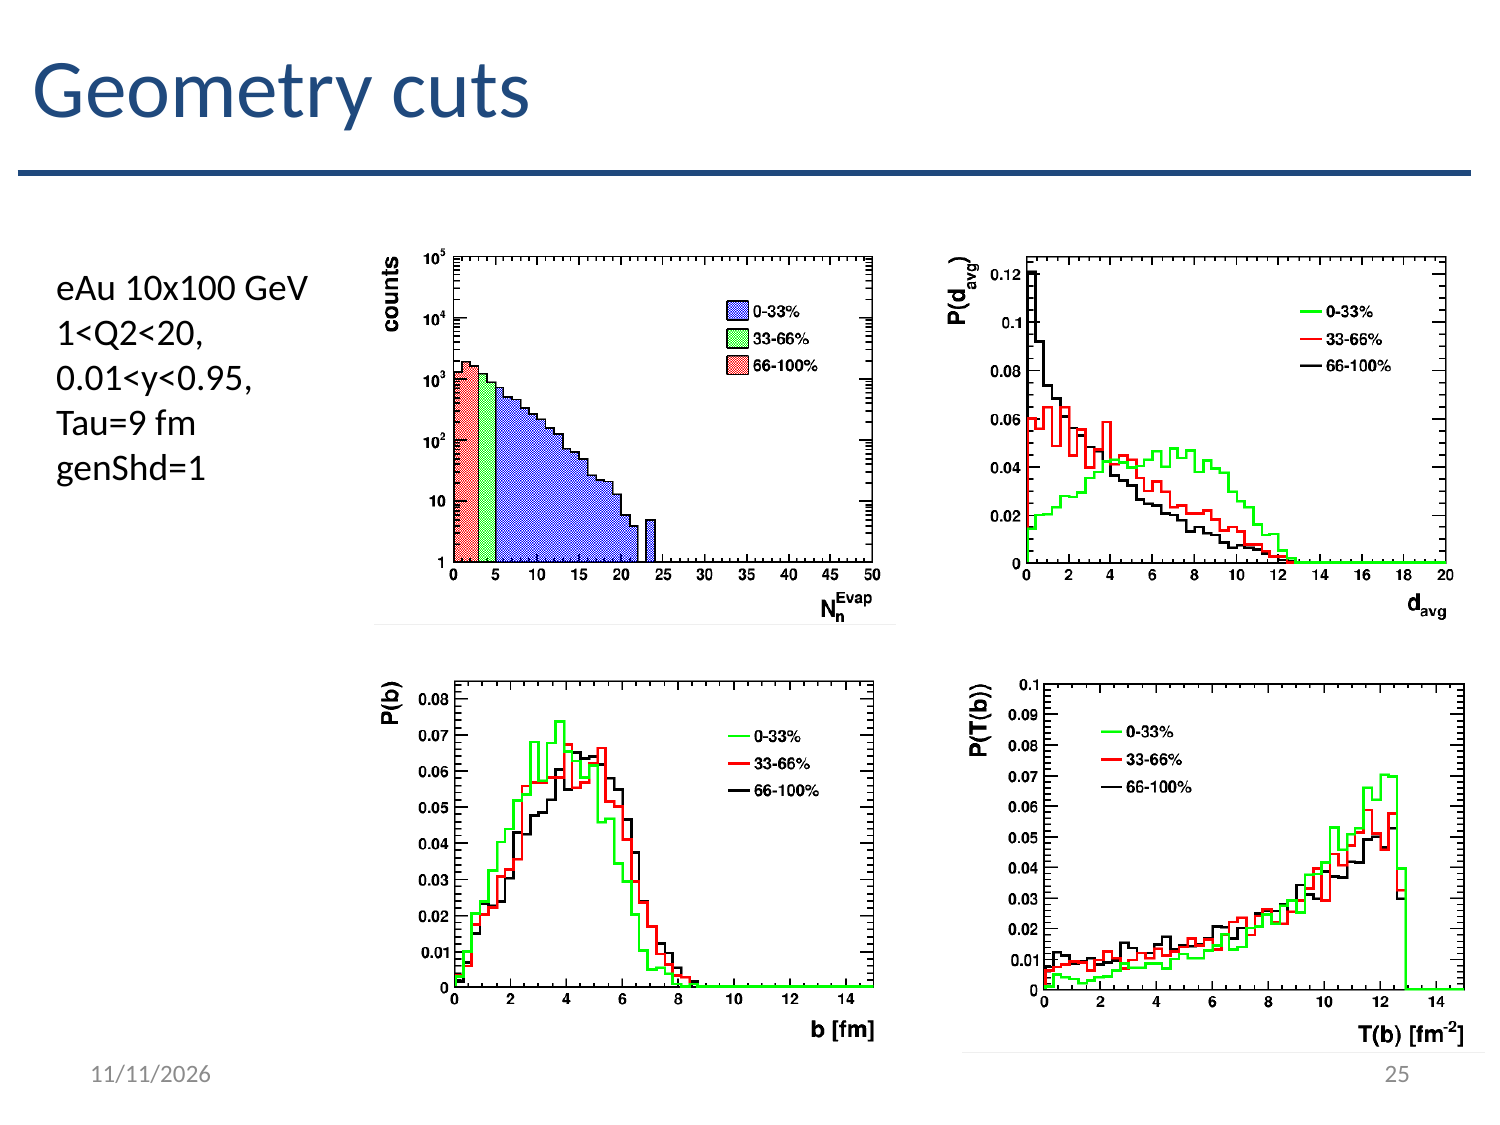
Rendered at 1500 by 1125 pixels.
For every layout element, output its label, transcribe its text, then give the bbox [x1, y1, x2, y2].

picture [373, 231, 896, 625]
picture [369, 668, 898, 1048]
text_box eAu 10x100 GeV 1<Q2<20, 0.01<y<0.95, Tau=9 fm genShd=1 [41, 255, 368, 496]
picture [962, 662, 1485, 1054]
slide_number 25 [1074, 1061, 1425, 1103]
title Geometry cuts [17, 7, 1483, 161]
picture [940, 239, 1471, 622]
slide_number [75, 1042, 425, 1103]
